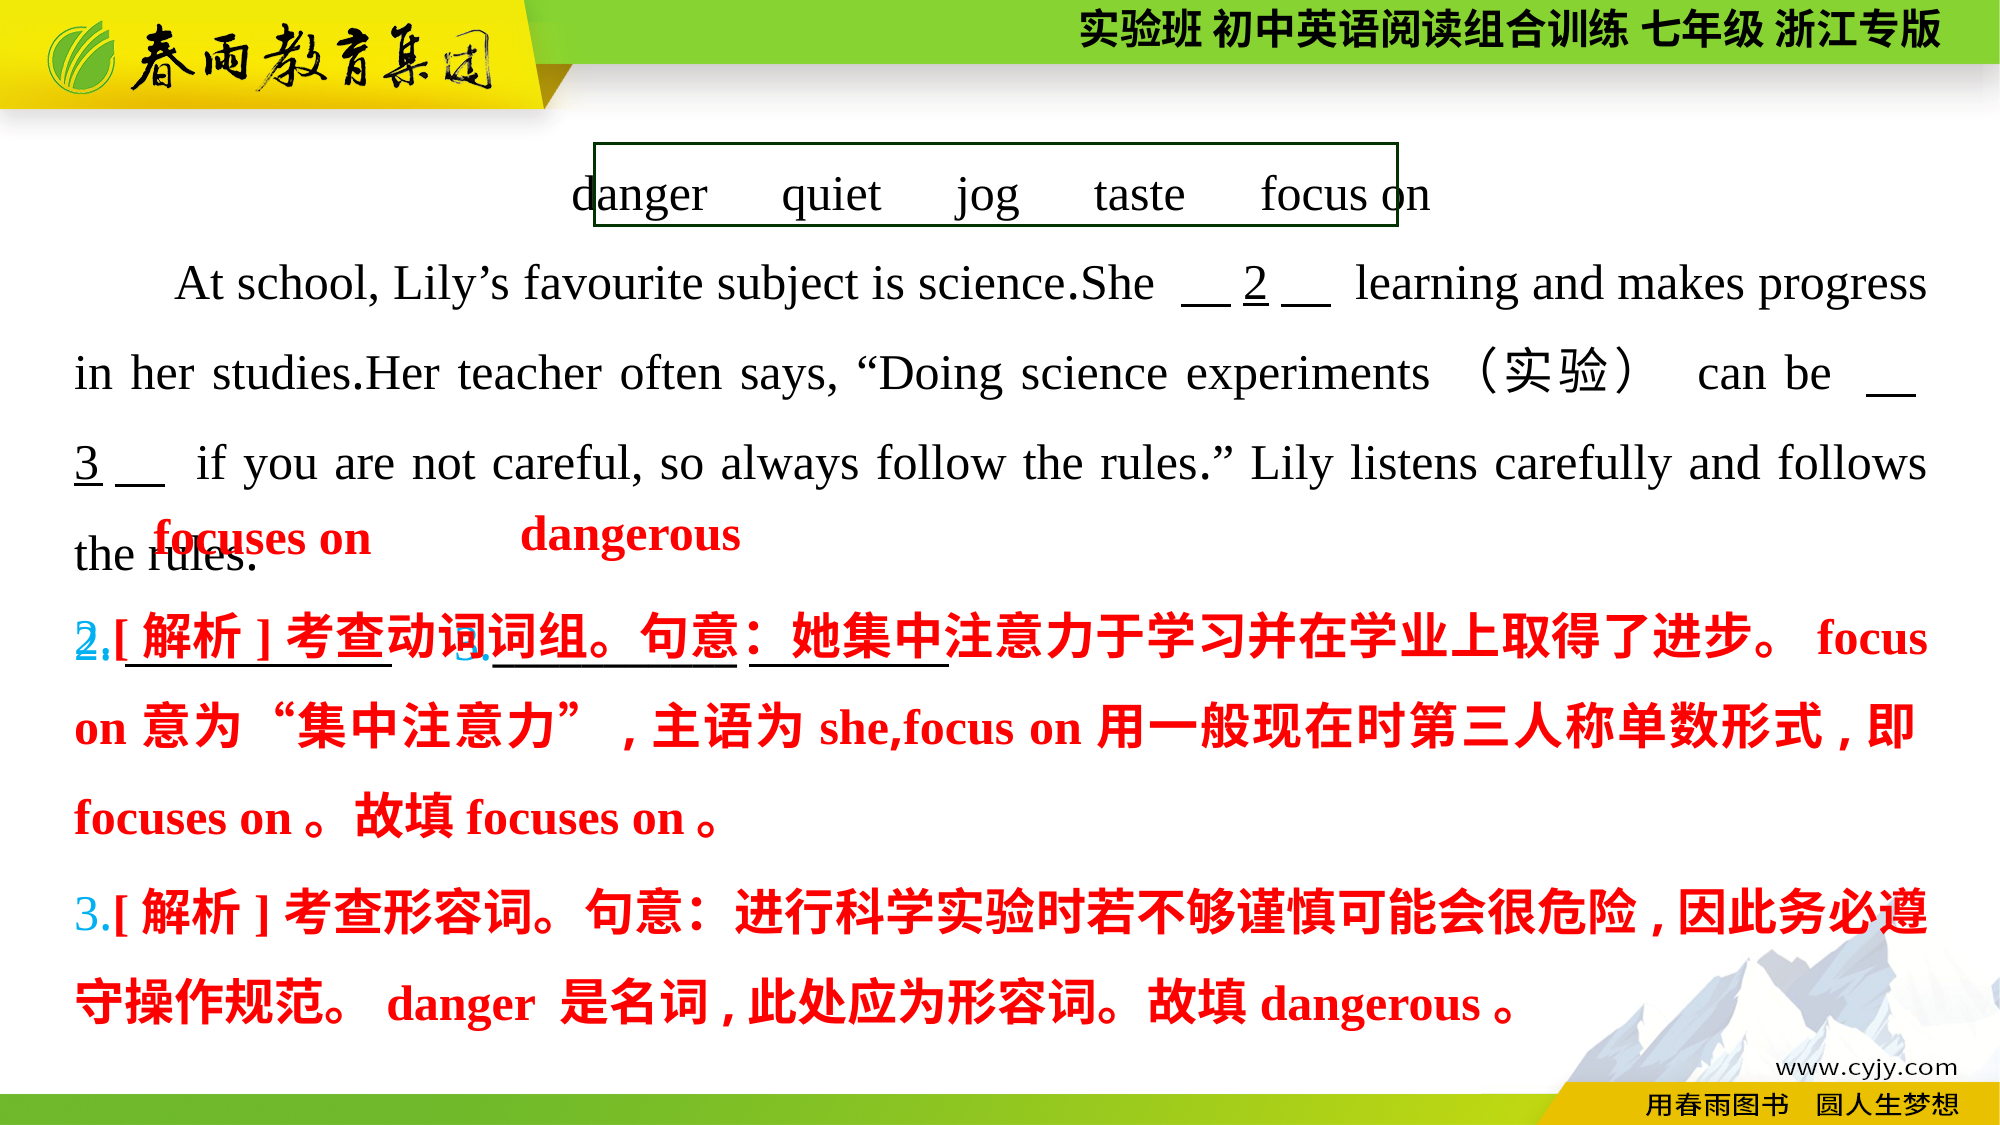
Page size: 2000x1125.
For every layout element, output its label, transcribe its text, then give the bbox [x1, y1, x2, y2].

list danger quiet jog taste focus on At school, Lily’s favourite subject is science.She 2 learning and makes progress in her studies.Her teacher often says, “Doing science experiments（实验） can be 3 if you are not careful, so always follow the rules.” Lily listens carefully and follows the rules. 2. 3.___________ [59, 122, 1944, 566]
text_box dangerous [505, 493, 757, 566]
text_box 2.[解析]考查动词词组。句意：她集中注意力于学习并在学业上取得了进步。focus on意为“集中注意力”,主语为she,focus on用一般现在时第三人称单数形式,即focuses on。故填focuses on。 [59, 566, 1944, 842]
text_box 3.[解析]考查形容词。句意：进行科学实验时若不够谨慎可能会很危险,因此务必遵守操作规范。danger 是名词,此处应为形容词。故填dangerous。 [59, 842, 1944, 1038]
text_box [594, 143, 1398, 226]
picture [0, 0, 2000, 1125]
text_box focuses on [138, 497, 387, 566]
